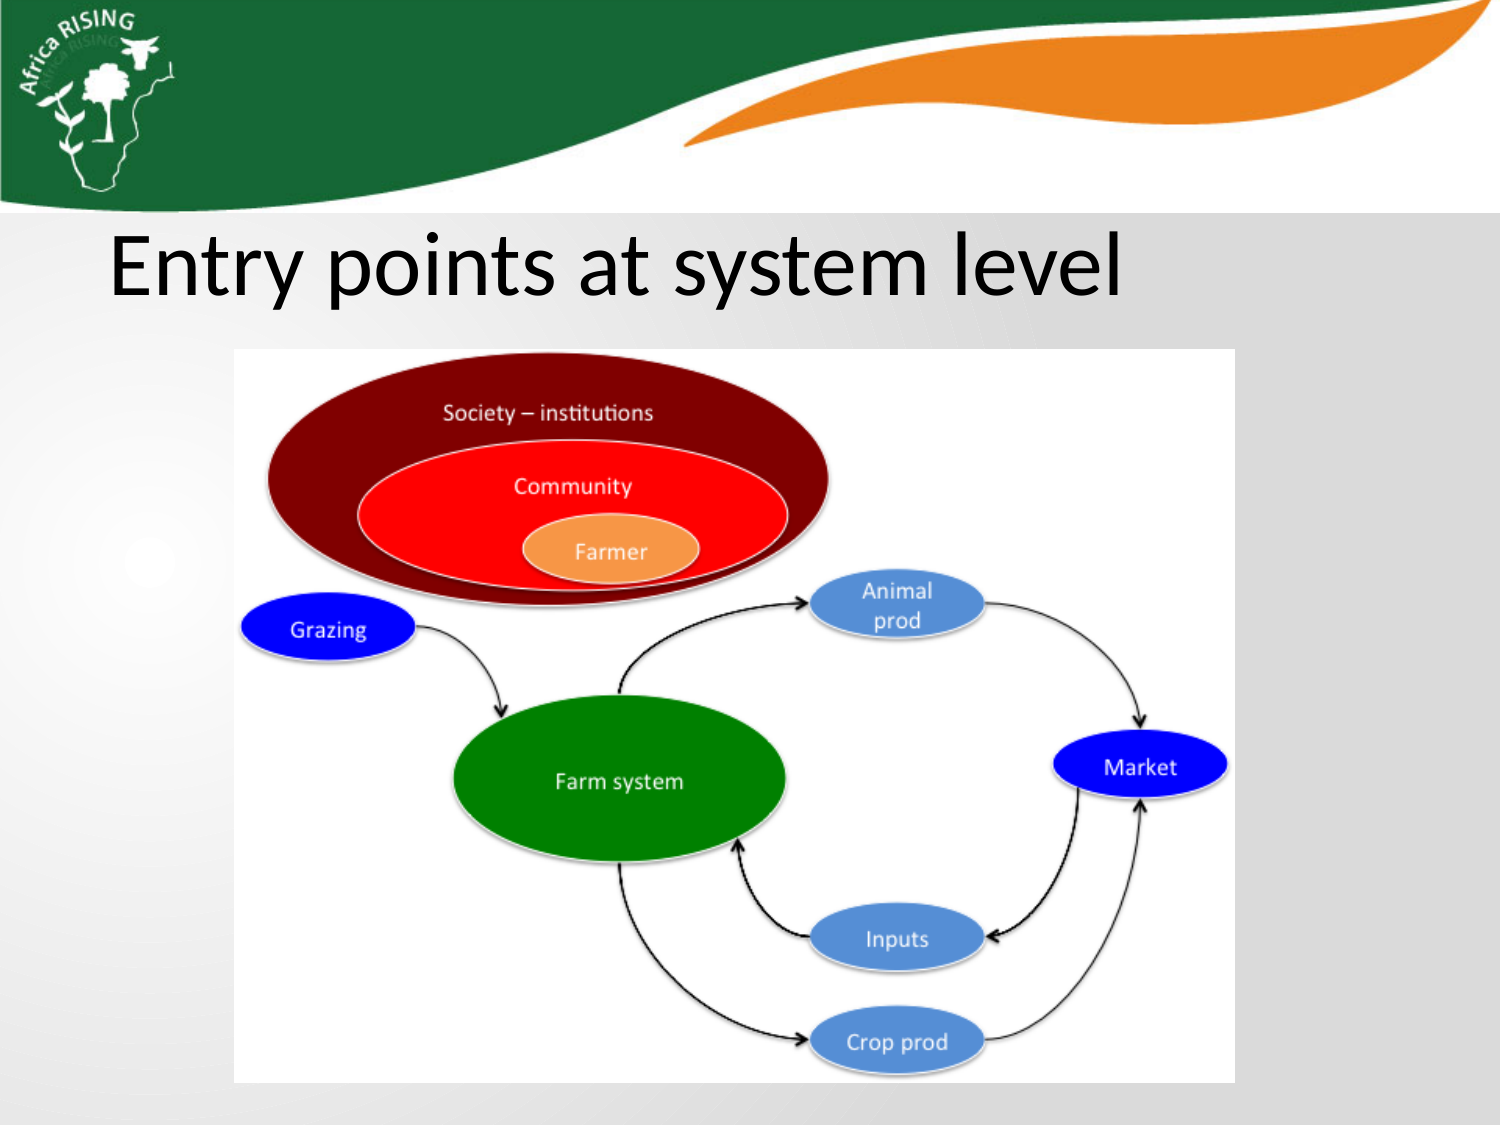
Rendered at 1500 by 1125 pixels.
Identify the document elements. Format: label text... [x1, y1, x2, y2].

list Entry points at system level [75, 196, 1412, 384]
picture [234, 348, 1235, 1083]
picture [0, 0, 1500, 213]
